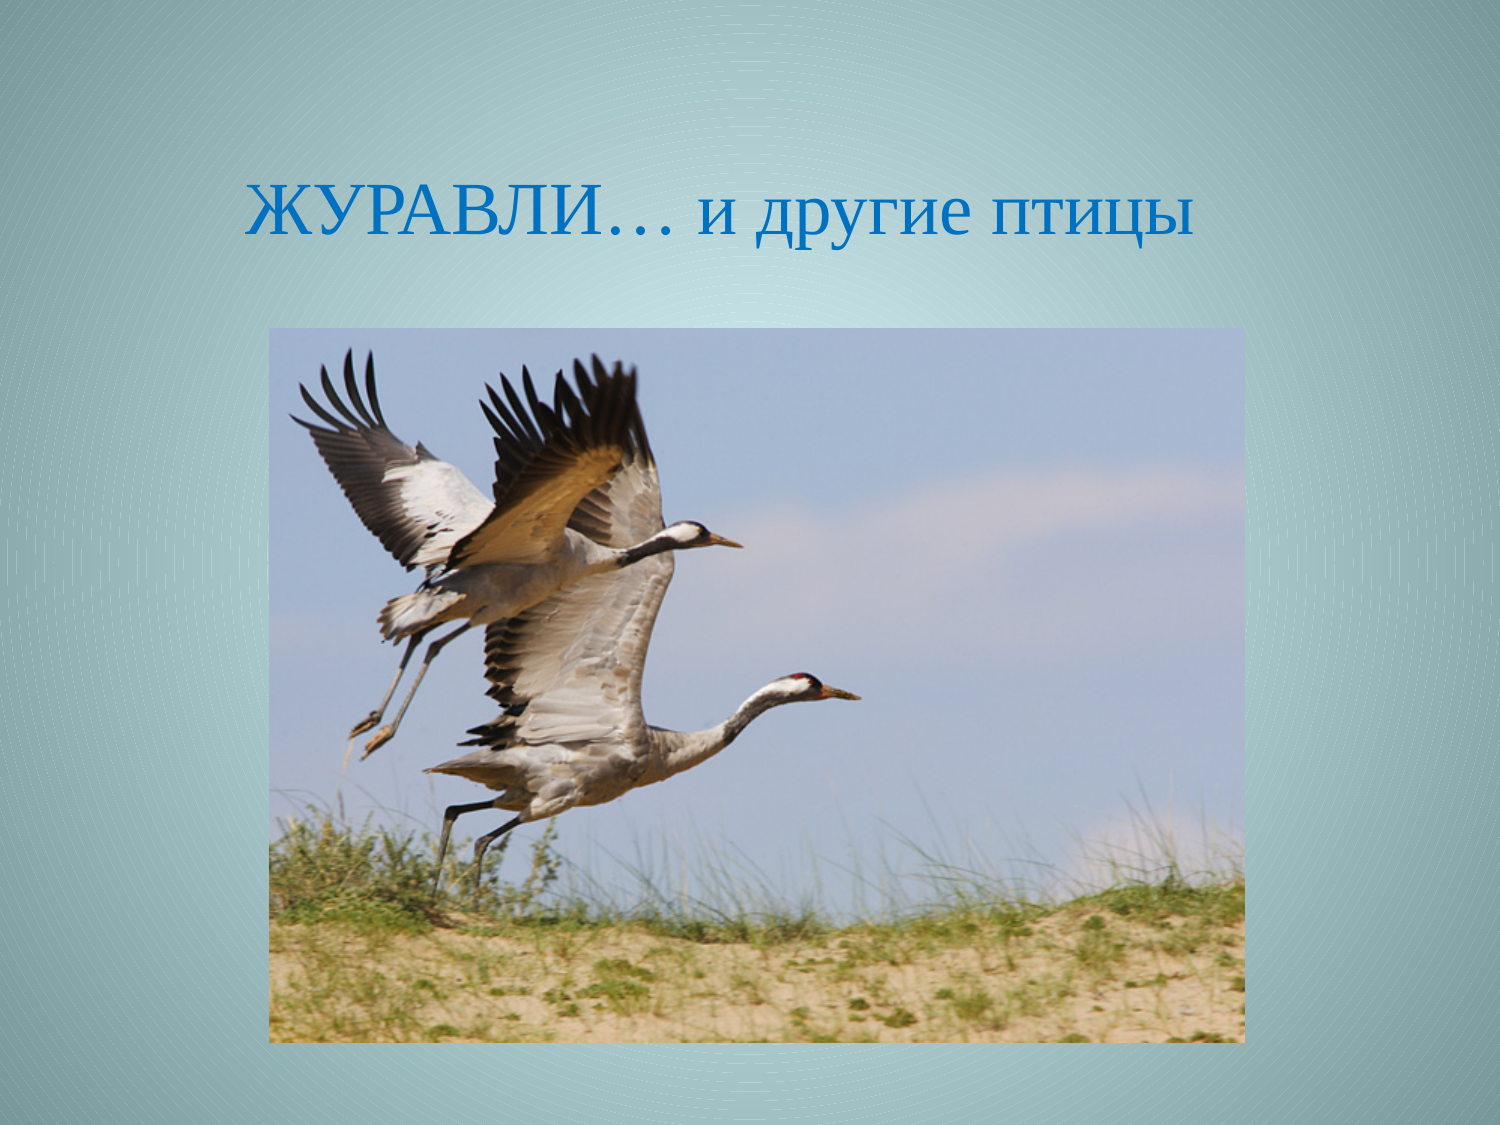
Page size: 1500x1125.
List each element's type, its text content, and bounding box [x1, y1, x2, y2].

text_box ЖУРАВЛИ… и другие птицы [199, 152, 1243, 258]
picture [269, 327, 1245, 1044]
